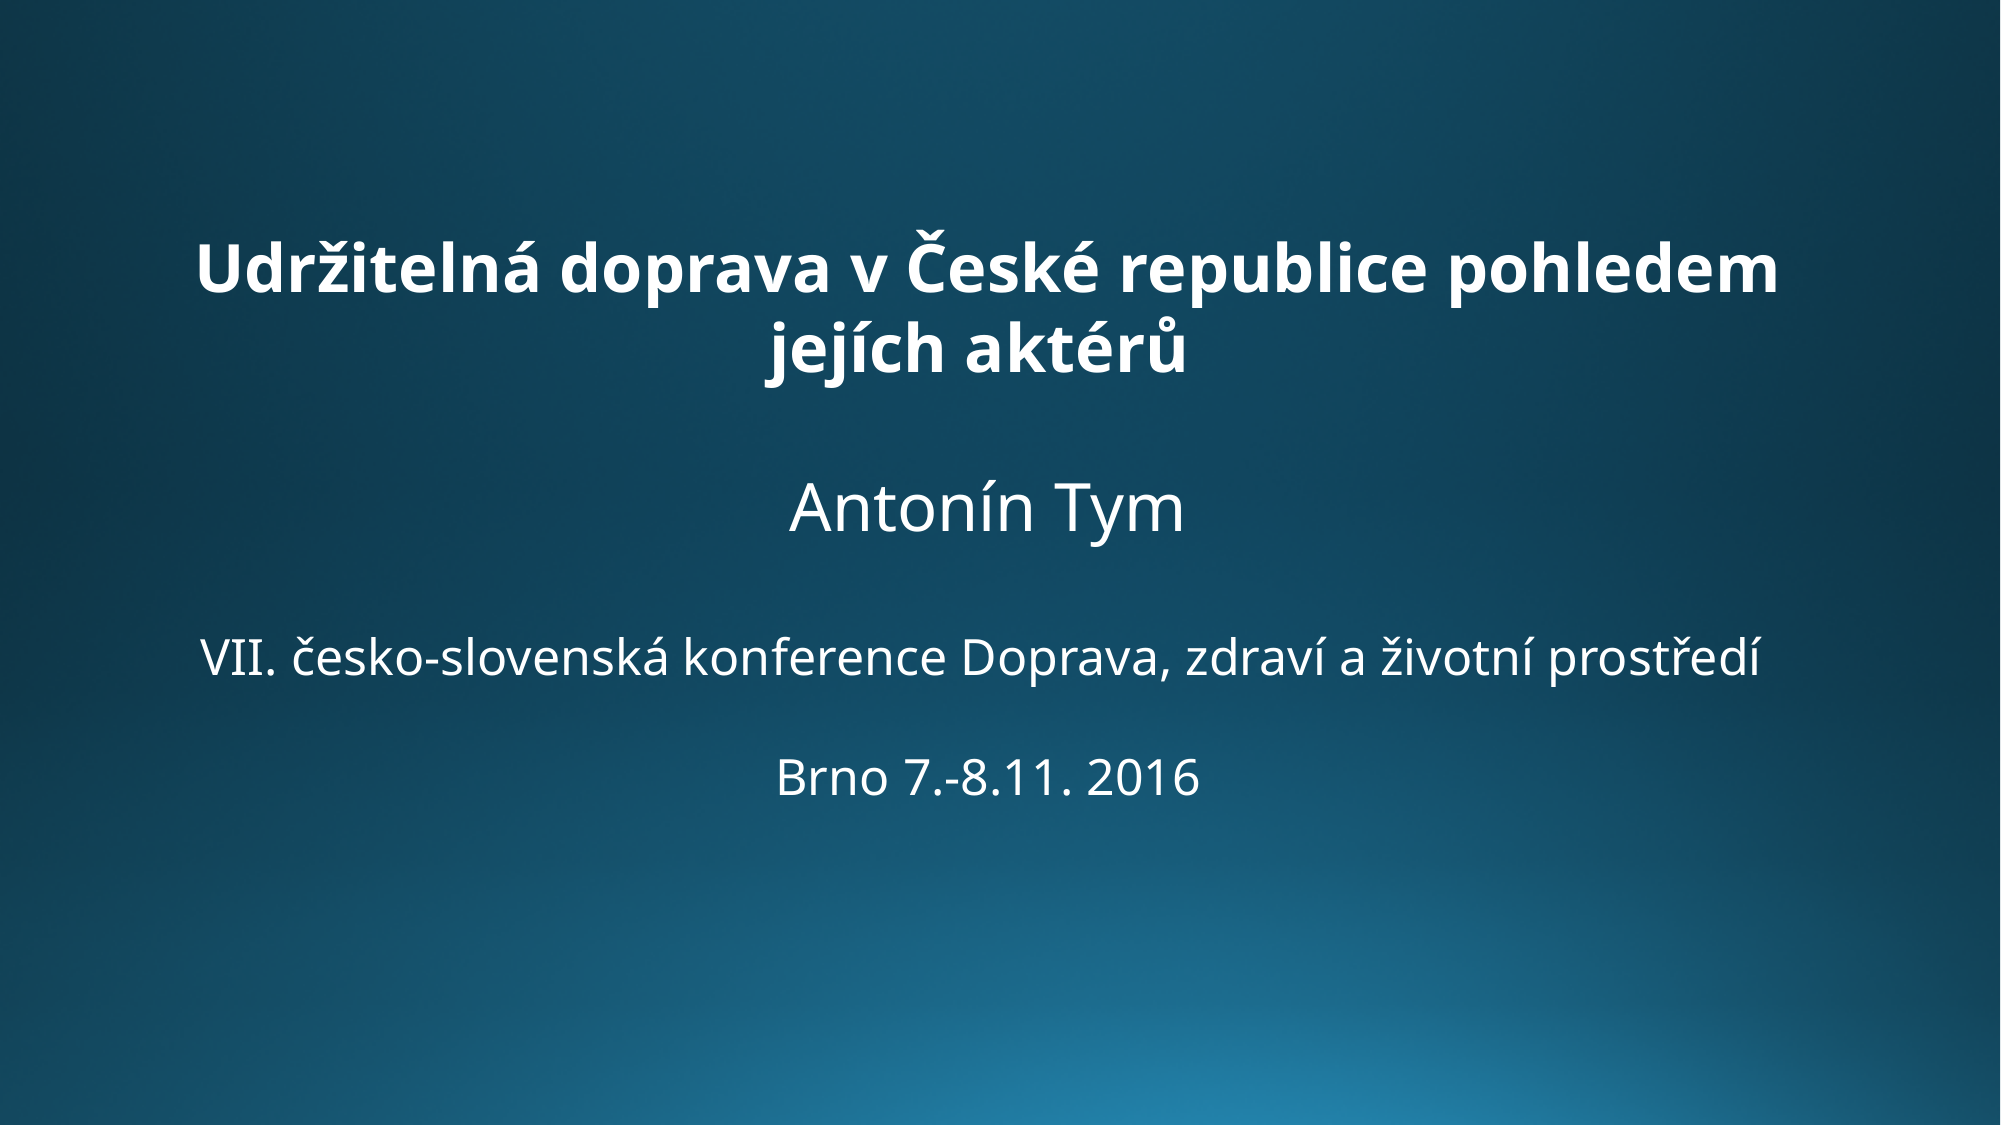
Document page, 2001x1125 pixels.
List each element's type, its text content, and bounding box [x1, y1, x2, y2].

title Udržitelná doprava v České republice pohledem jejích aktérů Antonín Tym VII. česko-slovenská konference Doprava, zdraví a životní prostředí Brno 7.-8.11. 2016 [102, 66, 1875, 965]
picture [0, 0, 2001, 1125]
